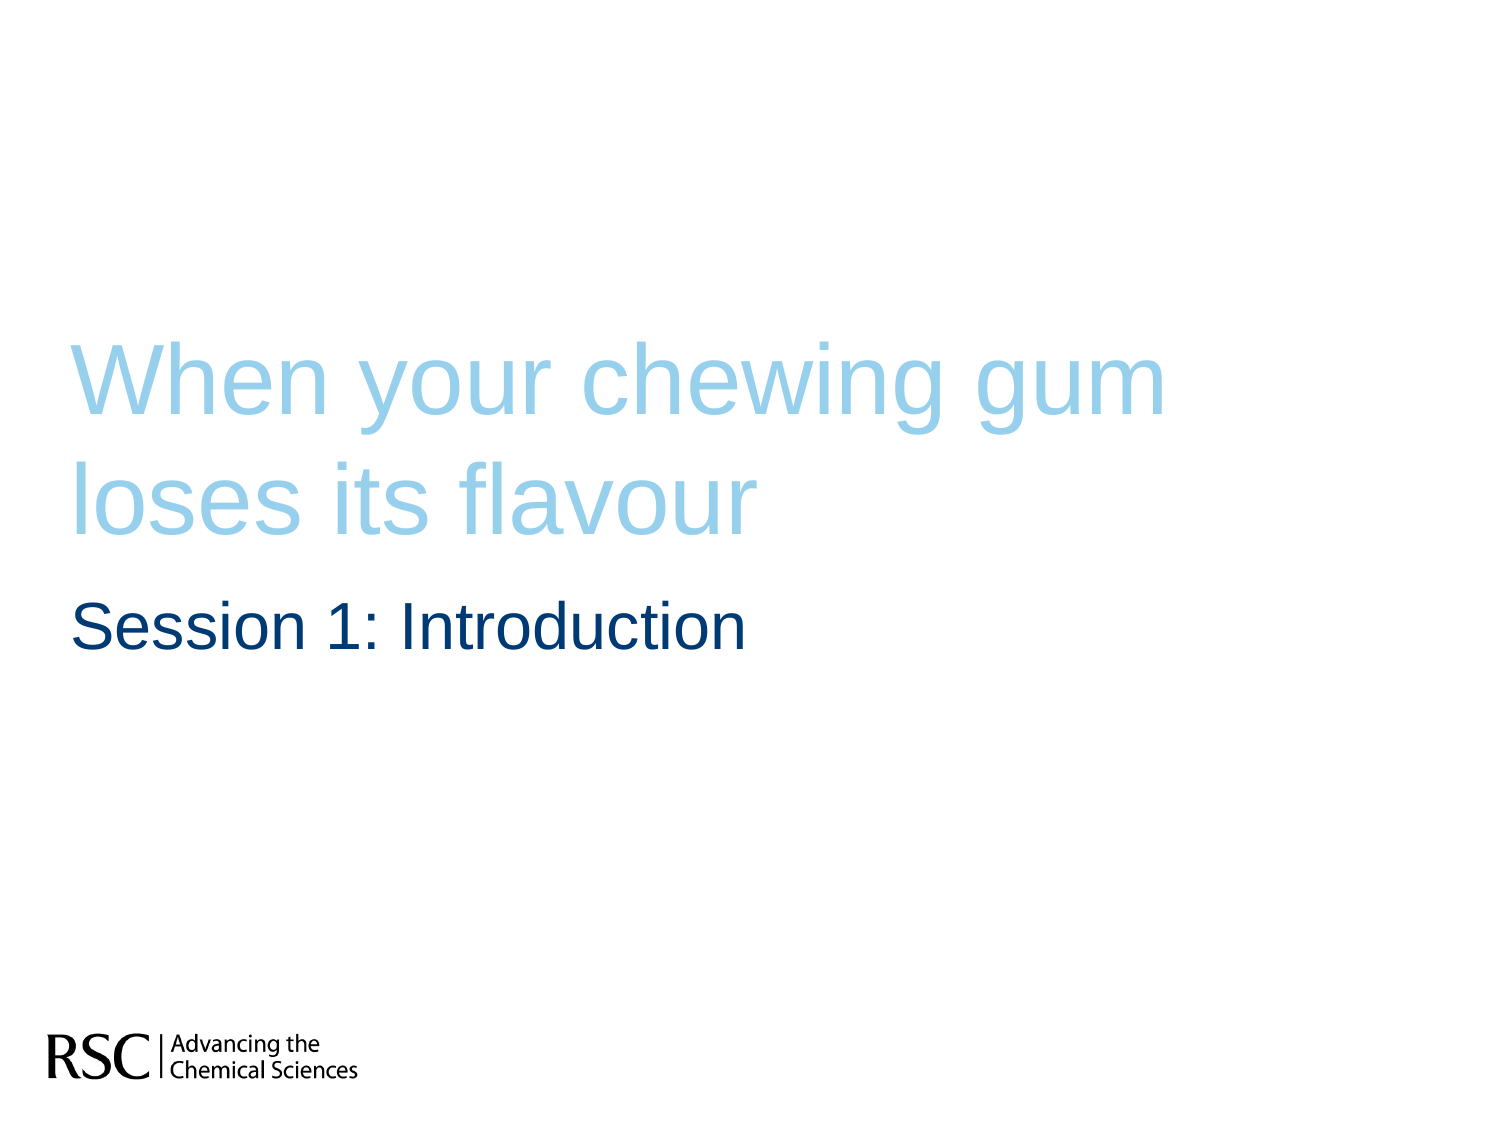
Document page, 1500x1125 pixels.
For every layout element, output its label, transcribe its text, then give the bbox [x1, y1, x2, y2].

subtitle Session 1: Introduction [55, 574, 1438, 863]
title When your chewing gum loses its flavour [55, 374, 1438, 563]
